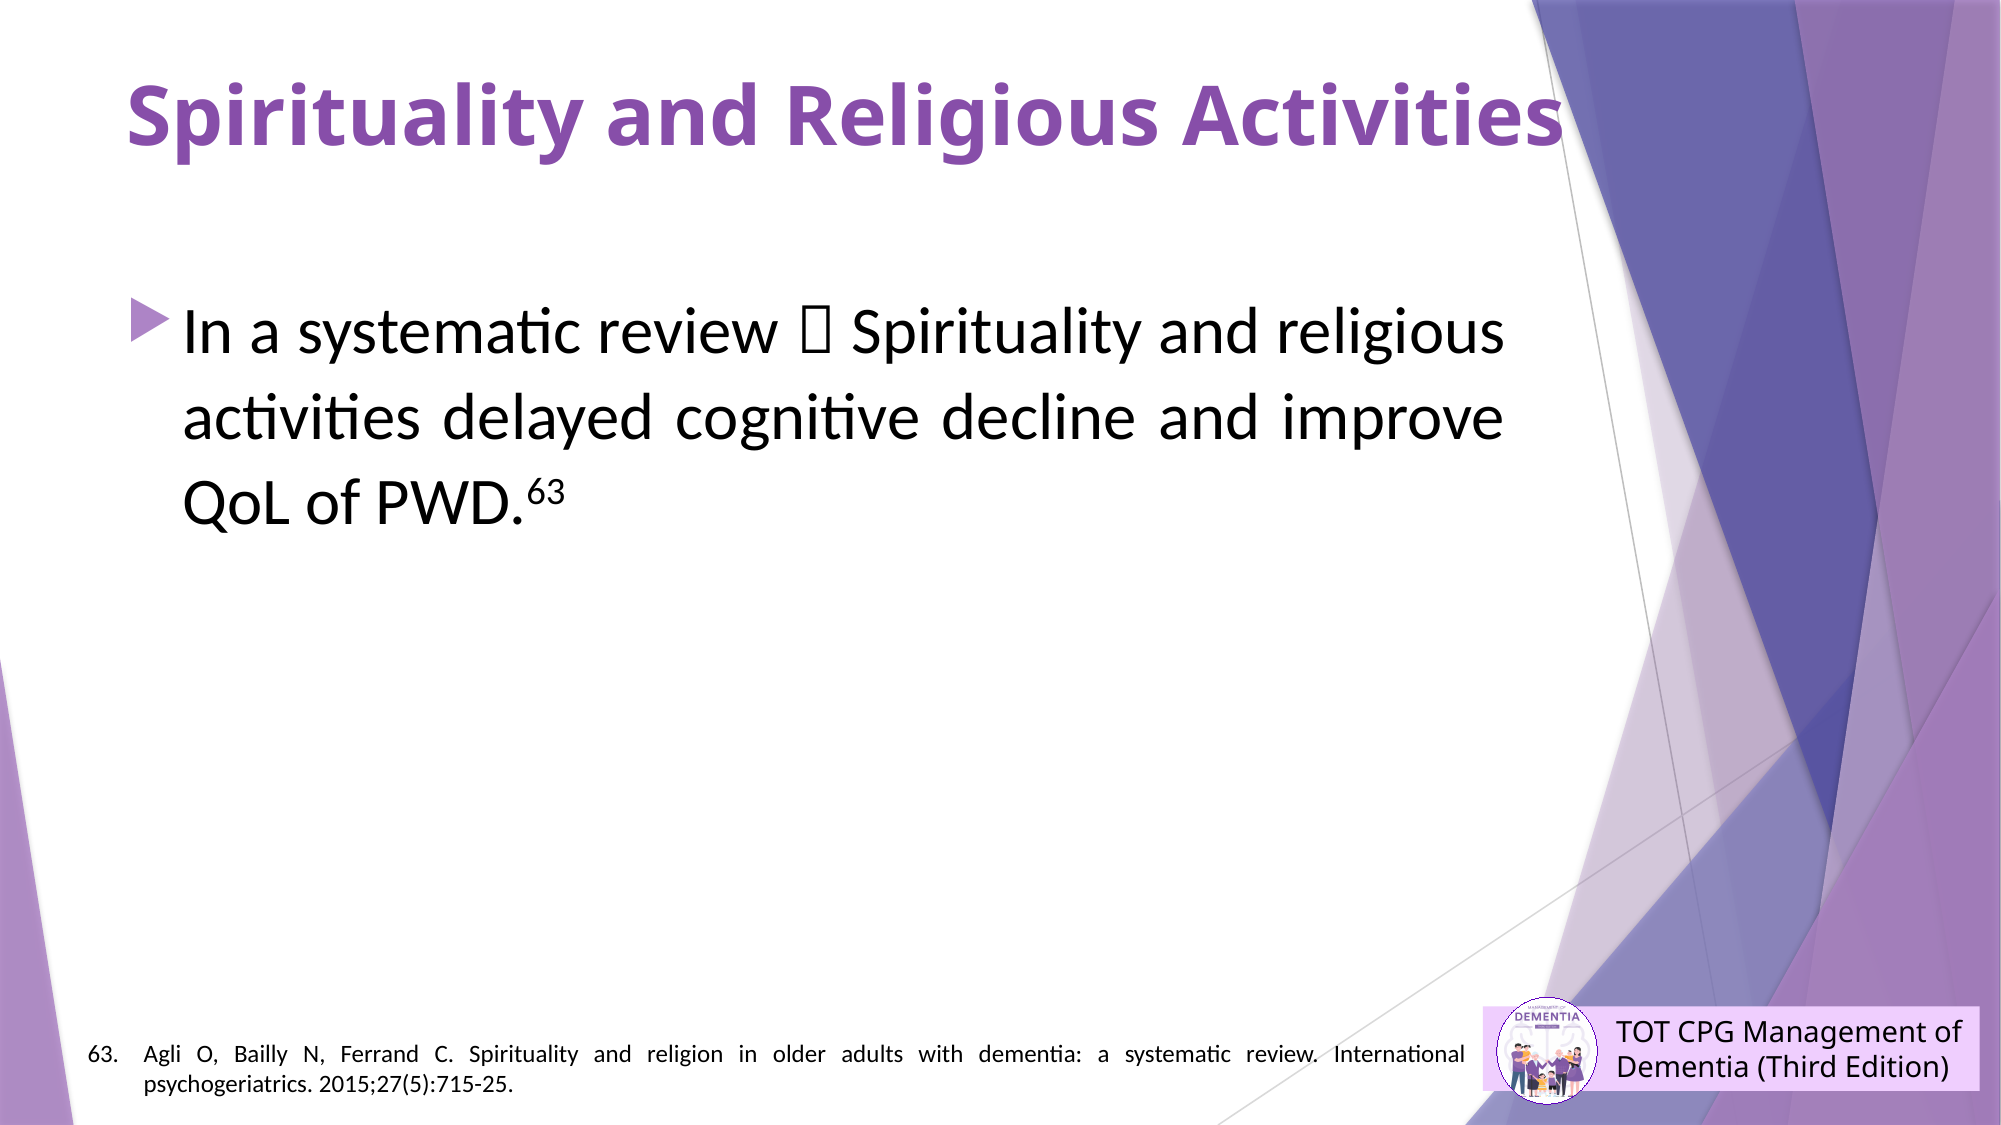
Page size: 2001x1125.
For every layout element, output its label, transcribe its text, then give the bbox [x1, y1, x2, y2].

text_box Agli O, Bailly N, Ferrand C. Spirituality and religion in older adults with dementia: a systematic review. International psychogeriatrics. 2015;27(5):715-25. [72, 1029, 1477, 1105]
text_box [1482, 996, 1981, 1105]
list In a systematic review  Spirituality and religious activities delayed cognitive decline and improve QoL of PWD.63 [111, 273, 1522, 1007]
title Spirituality and Religious Activities [111, 55, 1598, 265]
